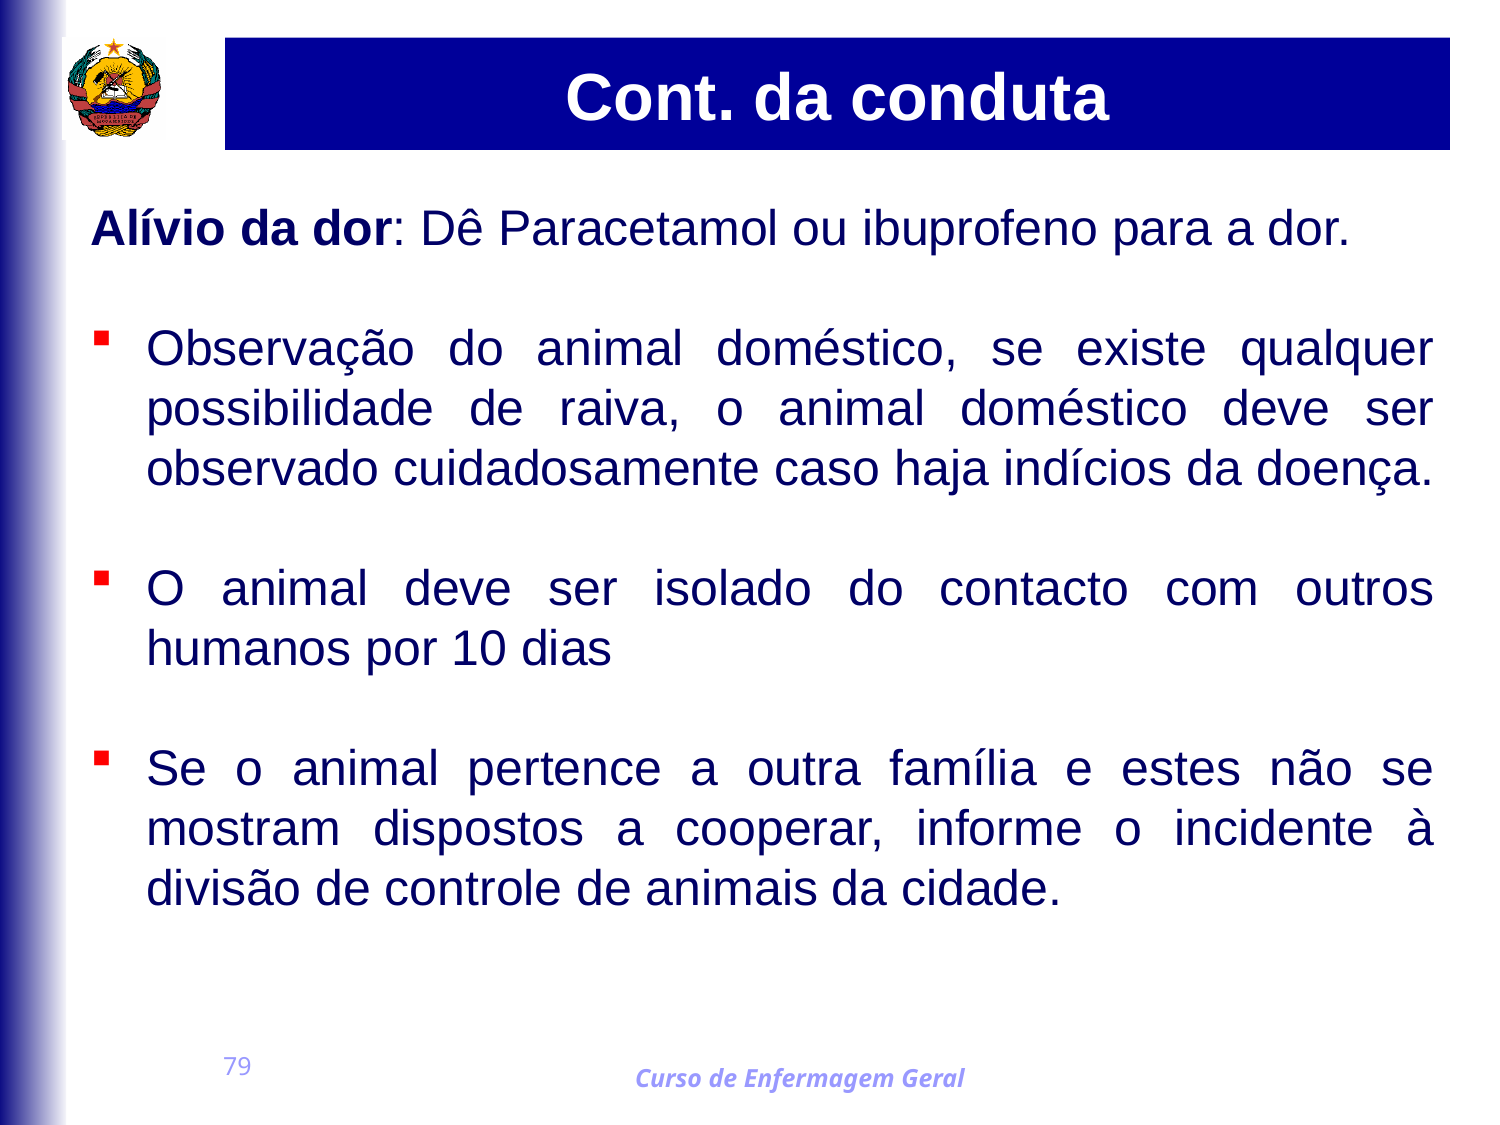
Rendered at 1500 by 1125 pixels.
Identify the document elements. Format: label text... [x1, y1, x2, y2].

slide_number 79 [62, 1037, 413, 1098]
list Alívio da dor: Dê Paracetamol ou ibuprofeno para a dor. Observação do animal doméstico, se existe qualquer possibilidade de raiva, o animal doméstico deve ser observado cuidadosamente caso haja indícios da doença. O animal deve ser isolado do contacto com outros humanos por 10 dias Se o animal pertence a outra família e estes não se mostram dispostos a cooperar, informe o incidente à divisão de controle de animais da cidade. [74, 187, 1451, 1013]
footer Curso de Enfermagem Geral [499, 1049, 1101, 1101]
title Cont. da conduta [224, 37, 1451, 151]
